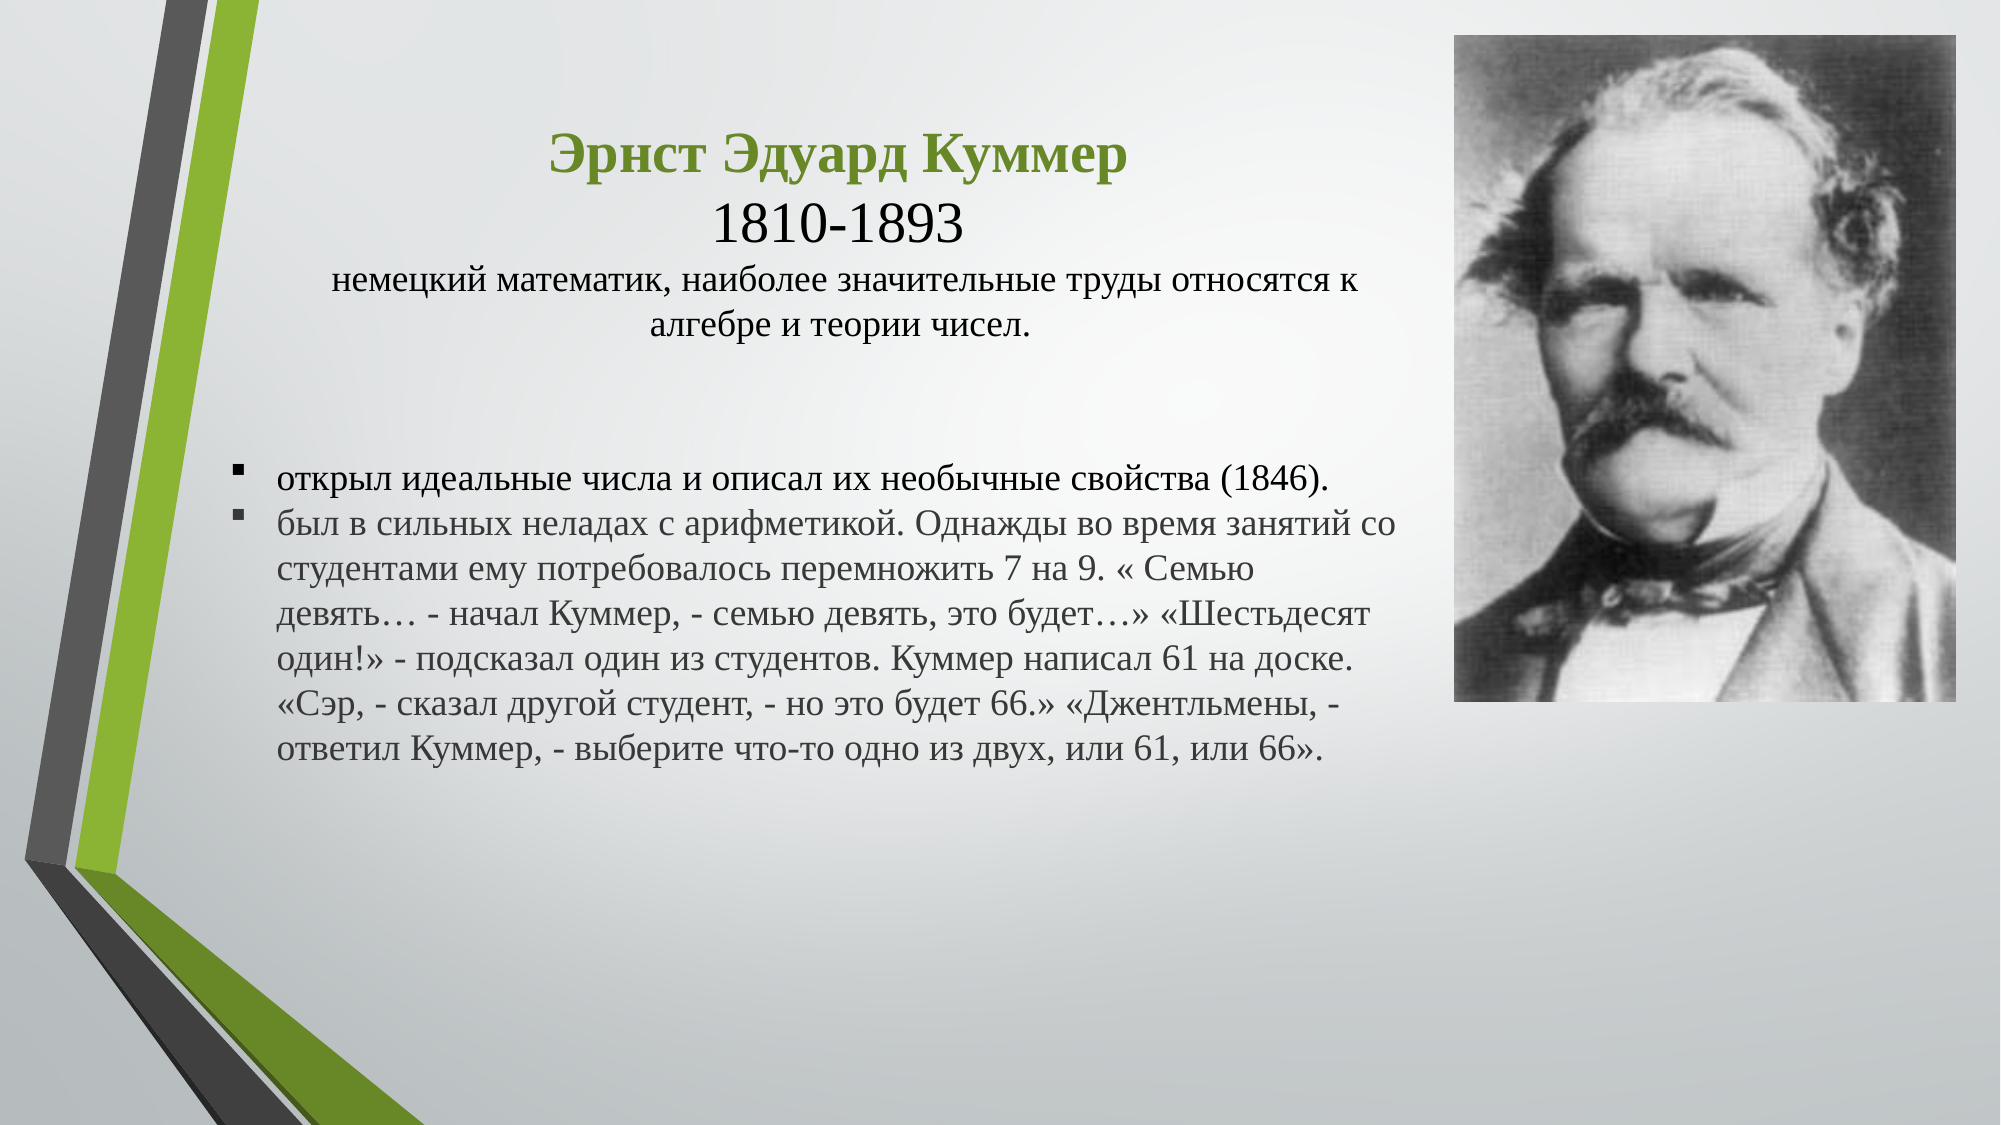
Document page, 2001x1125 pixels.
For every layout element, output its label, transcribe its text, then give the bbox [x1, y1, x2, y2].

text_box открыл идеальные числа и описал их необычные свойства (1846). был в сильных неладах с арифметикой. Однажды во время занятий со студентами ему потребовалось перемножить 7 на 9. « Семью девять… - начал Куммер, - семью девять, это будет…» «Шестьдесят один!» - подсказал один из студентов. Куммер написал 61 на доске. «Сэр, - сказал другой студент, - но это будет 66.» «Джентльмены, - ответил Куммер, - выберите что-то одно из двух, или 61, или 66». [215, 445, 1414, 775]
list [1454, 35, 1956, 703]
title Эрнст Эдуард Куммер 1810-1893 немецкий математик, наиболее значительные труды относятся к алгебре и теории чисел. [256, 85, 1435, 374]
